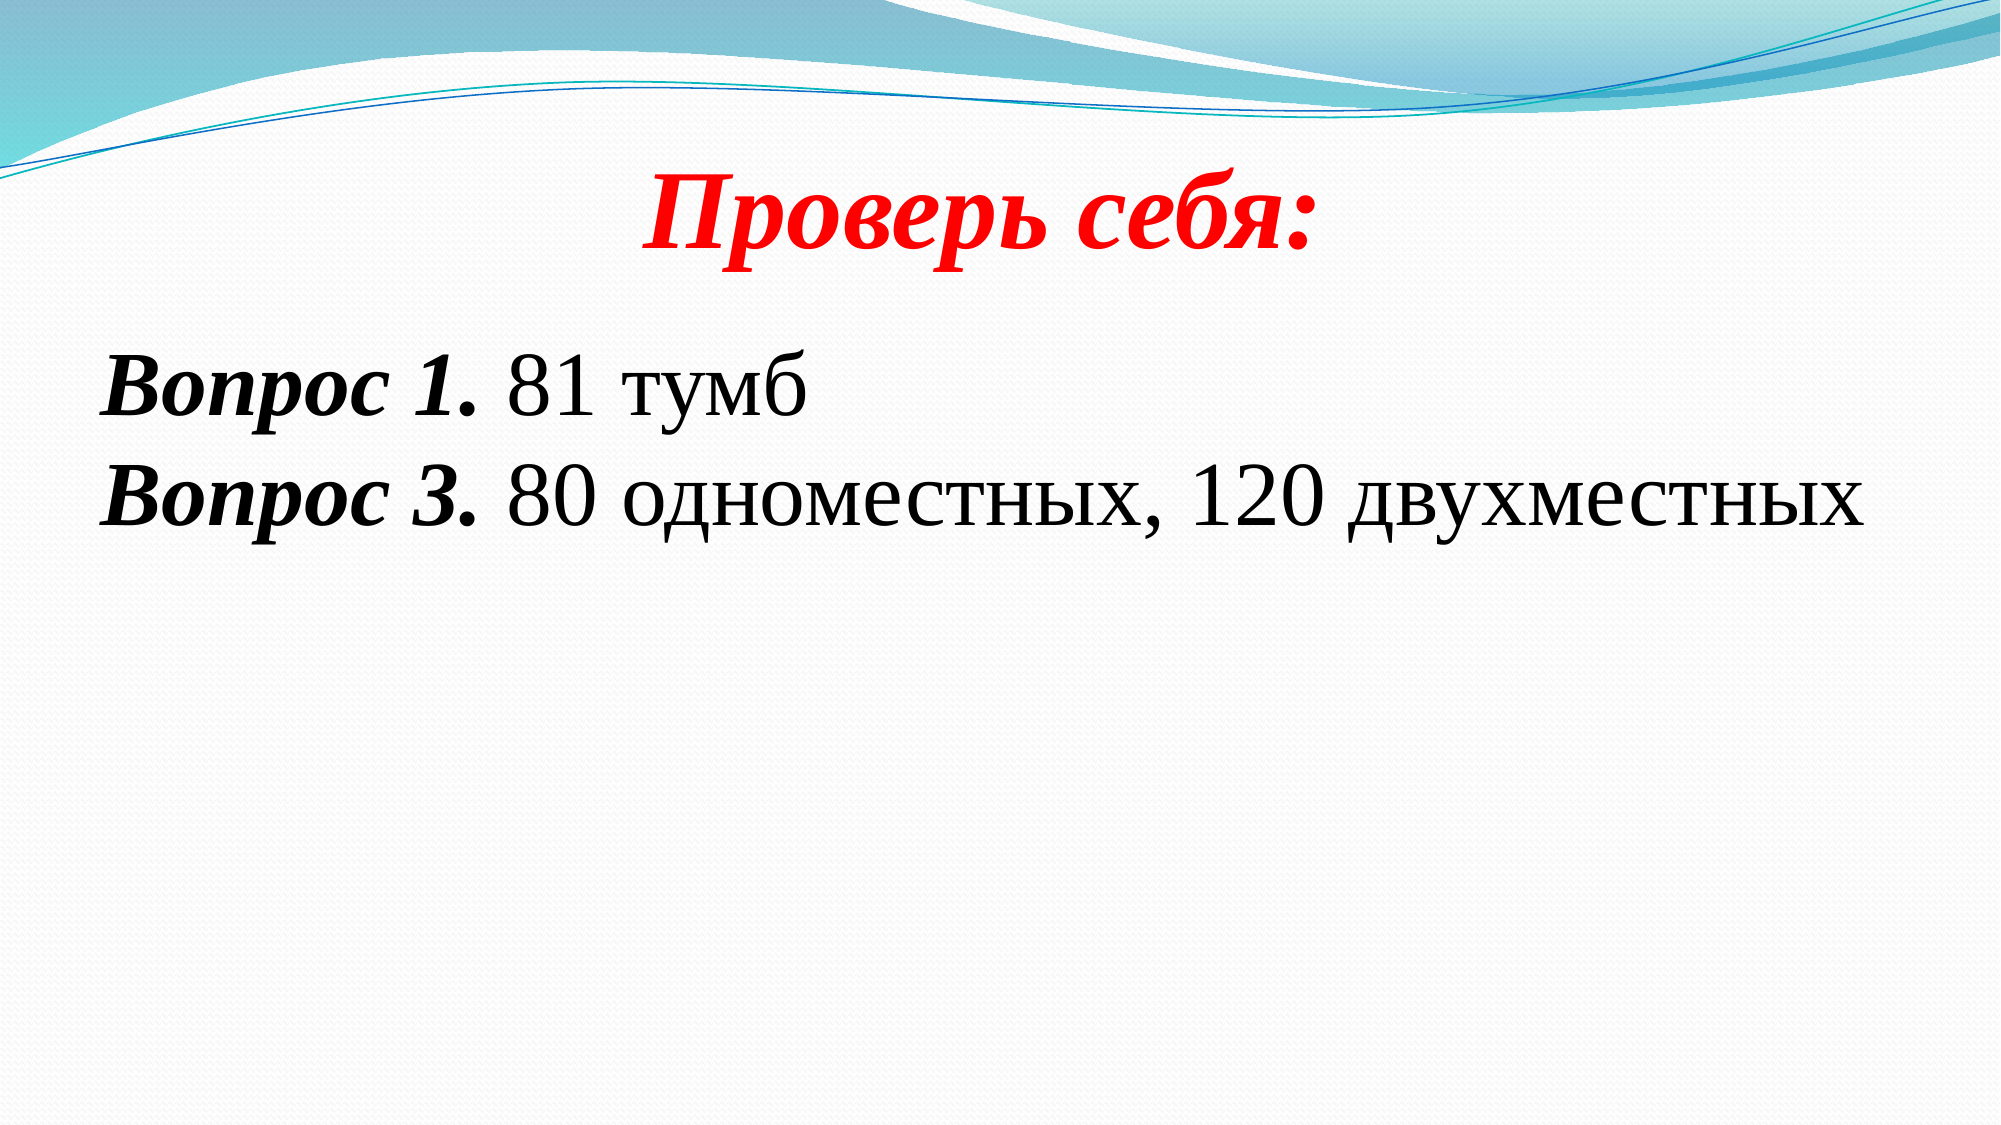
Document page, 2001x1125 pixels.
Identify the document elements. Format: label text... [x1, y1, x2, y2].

text_box Проверь себя: [437, 128, 1530, 279]
text_box Вопрос 1. 81 тумб Вопрос 3. 80 одноместных, 120 двухместных [85, 316, 1903, 551]
